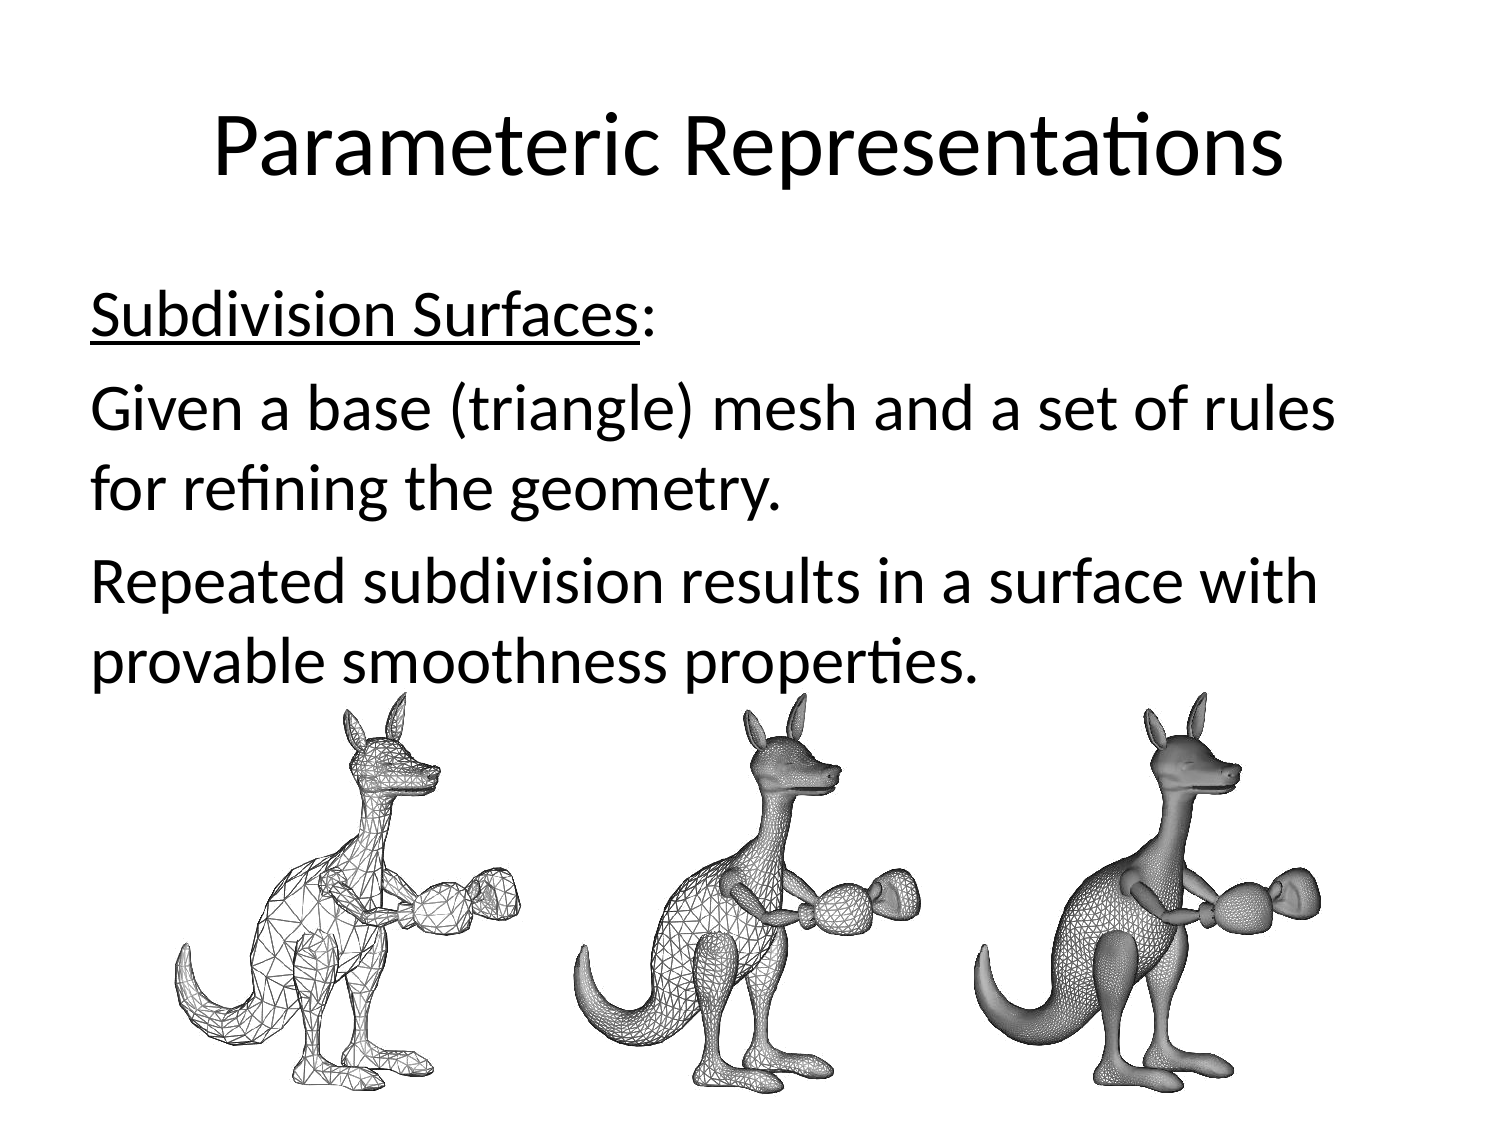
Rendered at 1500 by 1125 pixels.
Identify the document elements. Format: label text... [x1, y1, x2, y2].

list Subdivision Surfaces: Given a base (triangle) mesh and a set of rules for refining the geometry. Repeated subdivision results in a surface with provable smoothness properties. [75, 262, 1425, 1125]
title Parameteric Representations [75, 45, 1425, 233]
picture [113, 687, 1387, 1125]
